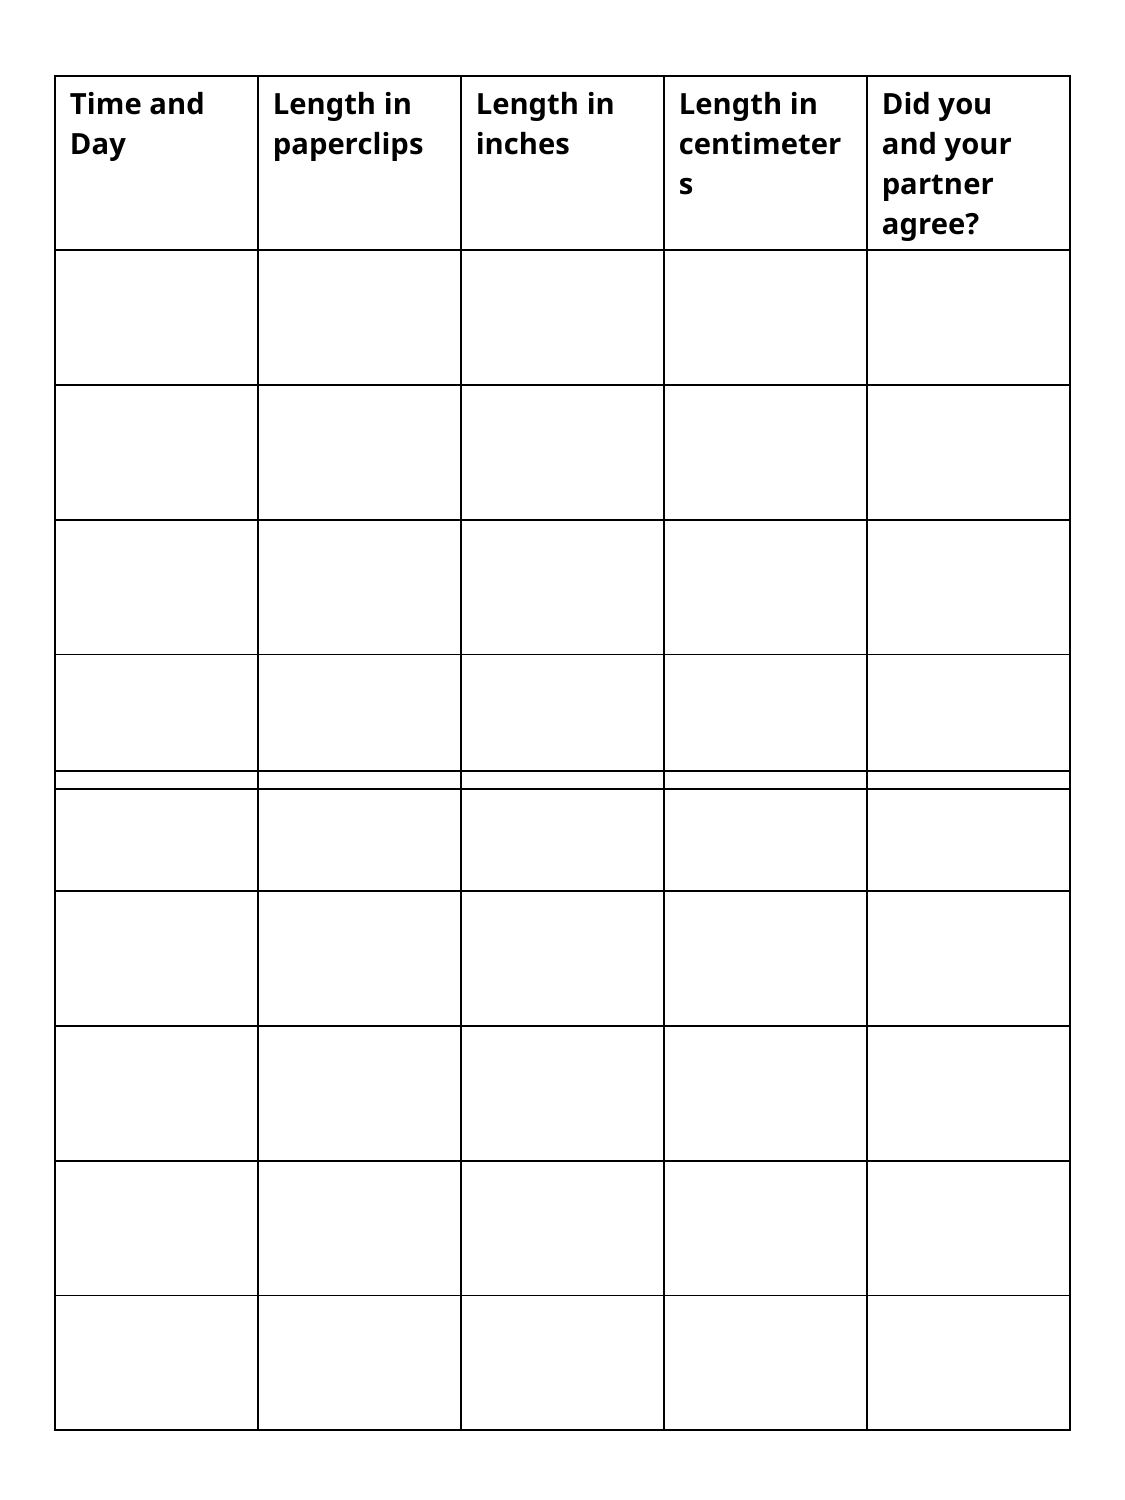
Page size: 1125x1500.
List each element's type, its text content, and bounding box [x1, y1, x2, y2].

table_cell [868, 521, 1069, 654]
table_header Did you and your partner agree? [868, 77, 1069, 249]
table_cell [56, 251, 257, 384]
table_cell [259, 386, 460, 519]
table_cell [665, 1027, 866, 1160]
table_cell [462, 521, 663, 654]
table_cell [462, 655, 663, 770]
table_header Time and Day [56, 77, 257, 249]
table_cell [665, 1162, 866, 1295]
table_cell [868, 386, 1069, 519]
table_header Length in centimeters [665, 77, 866, 249]
table_cell [868, 1162, 1069, 1295]
table_cell [56, 1162, 257, 1295]
table_cell [259, 1296, 460, 1429]
table_cell [259, 521, 460, 654]
table_cell [665, 521, 866, 654]
table_cell [462, 251, 663, 384]
table_cell [868, 655, 1069, 770]
table_cell [665, 892, 866, 1025]
table_cell [868, 251, 1069, 384]
table_header [462, 772, 663, 890]
table_cell [56, 1027, 257, 1160]
table_cell [462, 386, 663, 519]
table_cell [868, 1296, 1069, 1429]
table_cell [56, 892, 257, 1025]
table_cell [665, 655, 866, 770]
table_cell [462, 1027, 663, 1160]
table_cell [56, 386, 257, 519]
table_cell [462, 892, 663, 1025]
table_header Length in paperclips [259, 77, 460, 249]
table_cell [665, 386, 866, 519]
table_cell [56, 521, 257, 654]
table_header [868, 772, 1069, 890]
table_cell [259, 251, 460, 384]
table_header [259, 772, 460, 890]
table_cell [259, 1027, 460, 1160]
table_cell [462, 1162, 663, 1295]
table_cell [868, 892, 1069, 1025]
table_header Length in inches [462, 77, 663, 249]
table_cell [868, 1027, 1069, 1160]
table_header [56, 772, 257, 890]
table_cell [56, 655, 257, 770]
table_cell [462, 1296, 663, 1429]
table_cell [259, 655, 460, 770]
table_cell [56, 1296, 257, 1429]
table_cell [665, 1296, 866, 1429]
table_cell [259, 892, 460, 1025]
table_cell [259, 1162, 460, 1295]
table_cell [665, 251, 866, 384]
table_header [665, 772, 866, 890]
